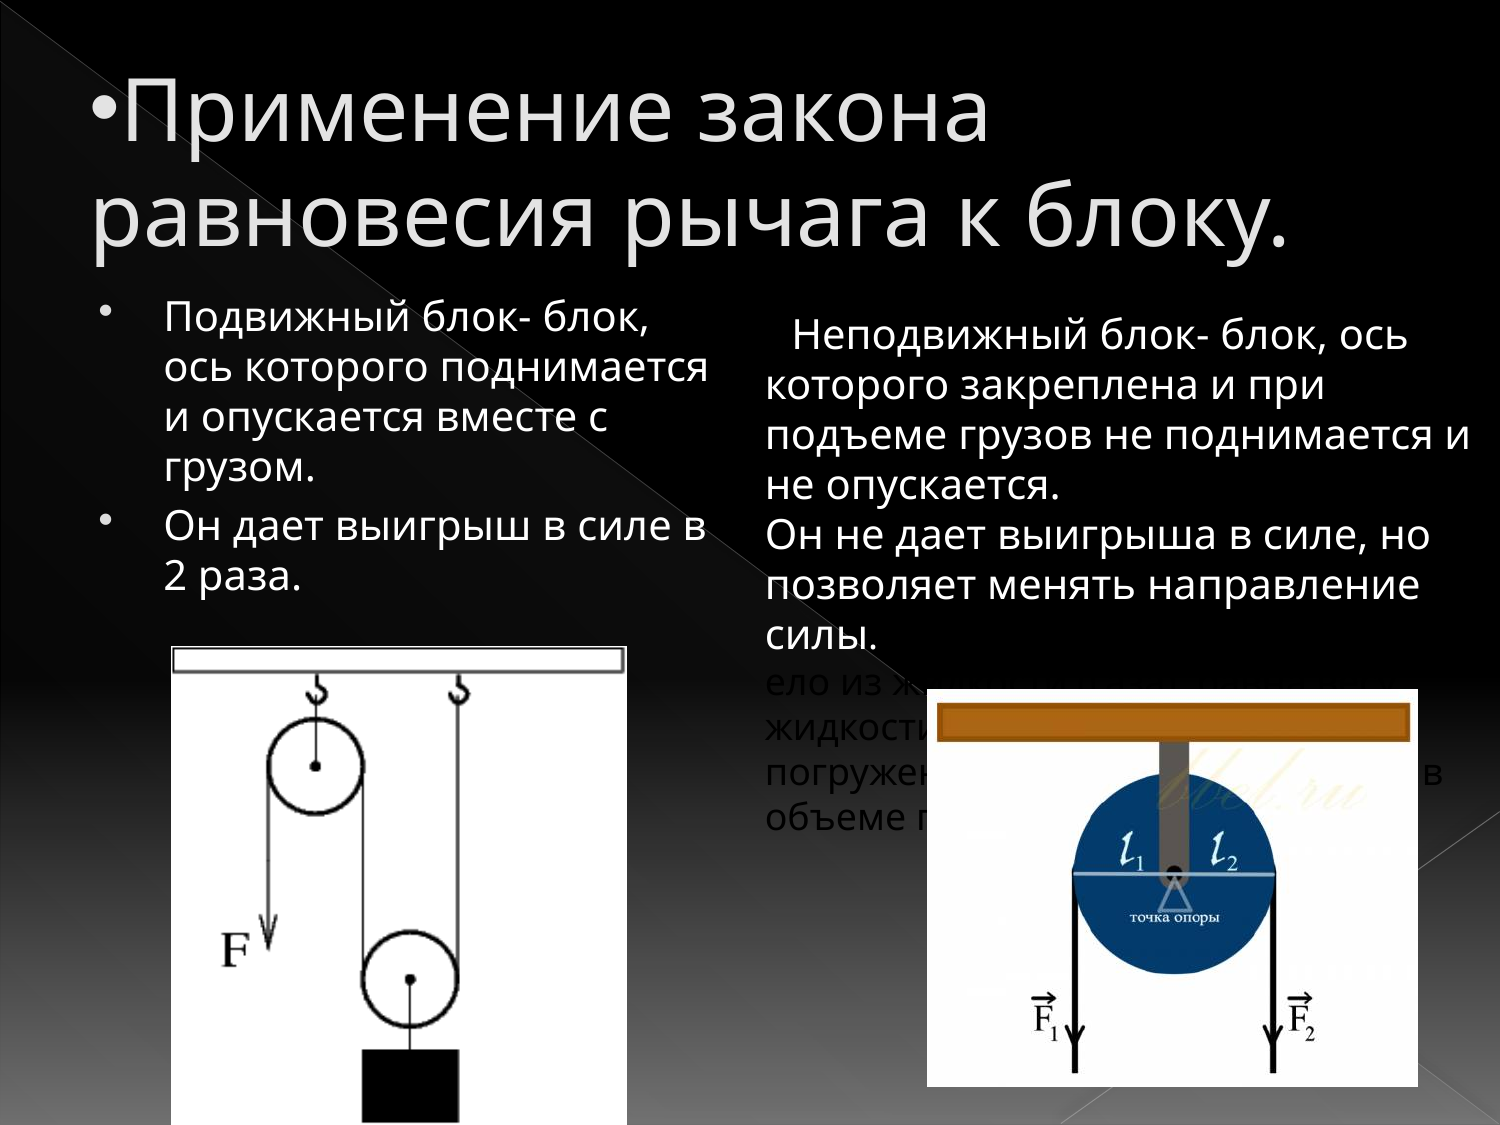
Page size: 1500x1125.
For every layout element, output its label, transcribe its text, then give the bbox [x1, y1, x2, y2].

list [170, 646, 628, 1125]
list Подвижный блок- блок, ось которого поднимается и опускается вместе с грузом. Он дает выигрыш в силе в 2 раза. [75, 282, 738, 1025]
picture [926, 689, 1418, 1088]
title Применение закона равновесия рычага к блоку. [75, 43, 1425, 274]
text_box Закон Архимеда: СНеподвижный блок- блок, ось которого закреплена и при подъеме грузов не поднимается и не опускается. Он не дает выигрыша в силе, но позволяет менять направление силы. ело из жидкости (газа), равна весу жидкости (газа) в объеме погруженного тела жидкости (газа) в объеме погруженного тела. [749, 255, 1500, 846]
